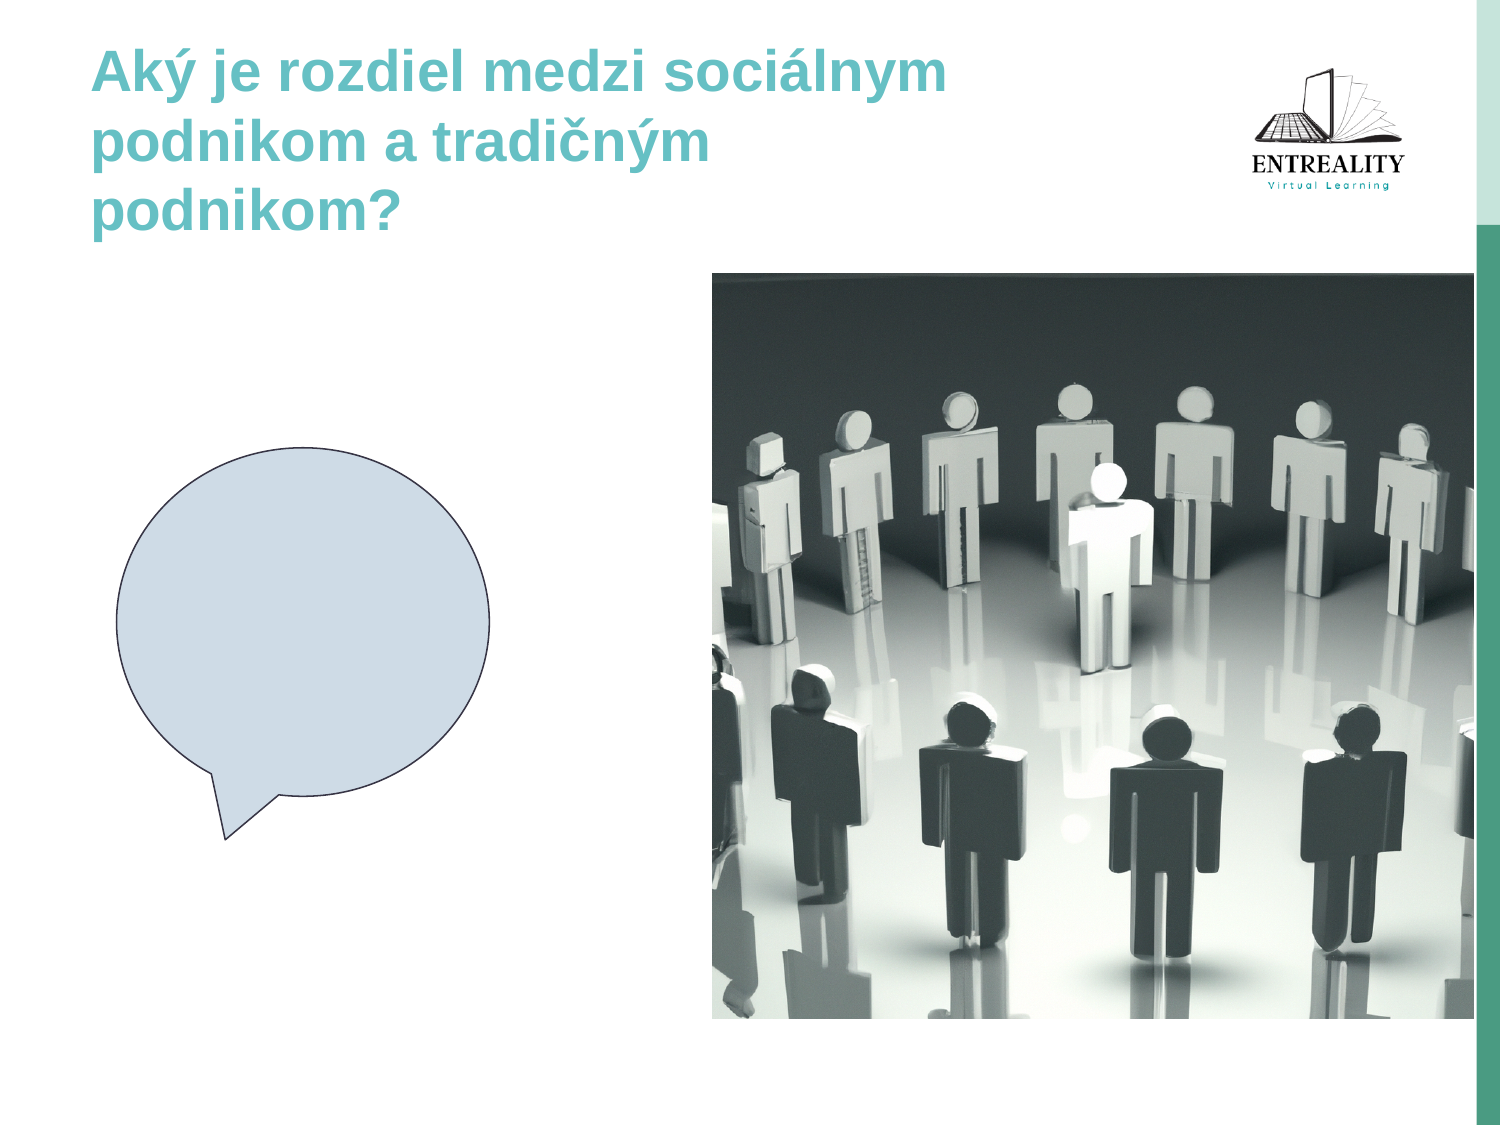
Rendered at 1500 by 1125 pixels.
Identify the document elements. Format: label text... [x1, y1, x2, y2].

picture [712, 273, 1474, 1020]
picture [1198, 0, 1458, 259]
title Aký je rozdiel medzi sociálnym podnikom a tradičným podnikom? [75, 25, 1025, 250]
list [75, 273, 1500, 1050]
text_box [116, 447, 490, 840]
